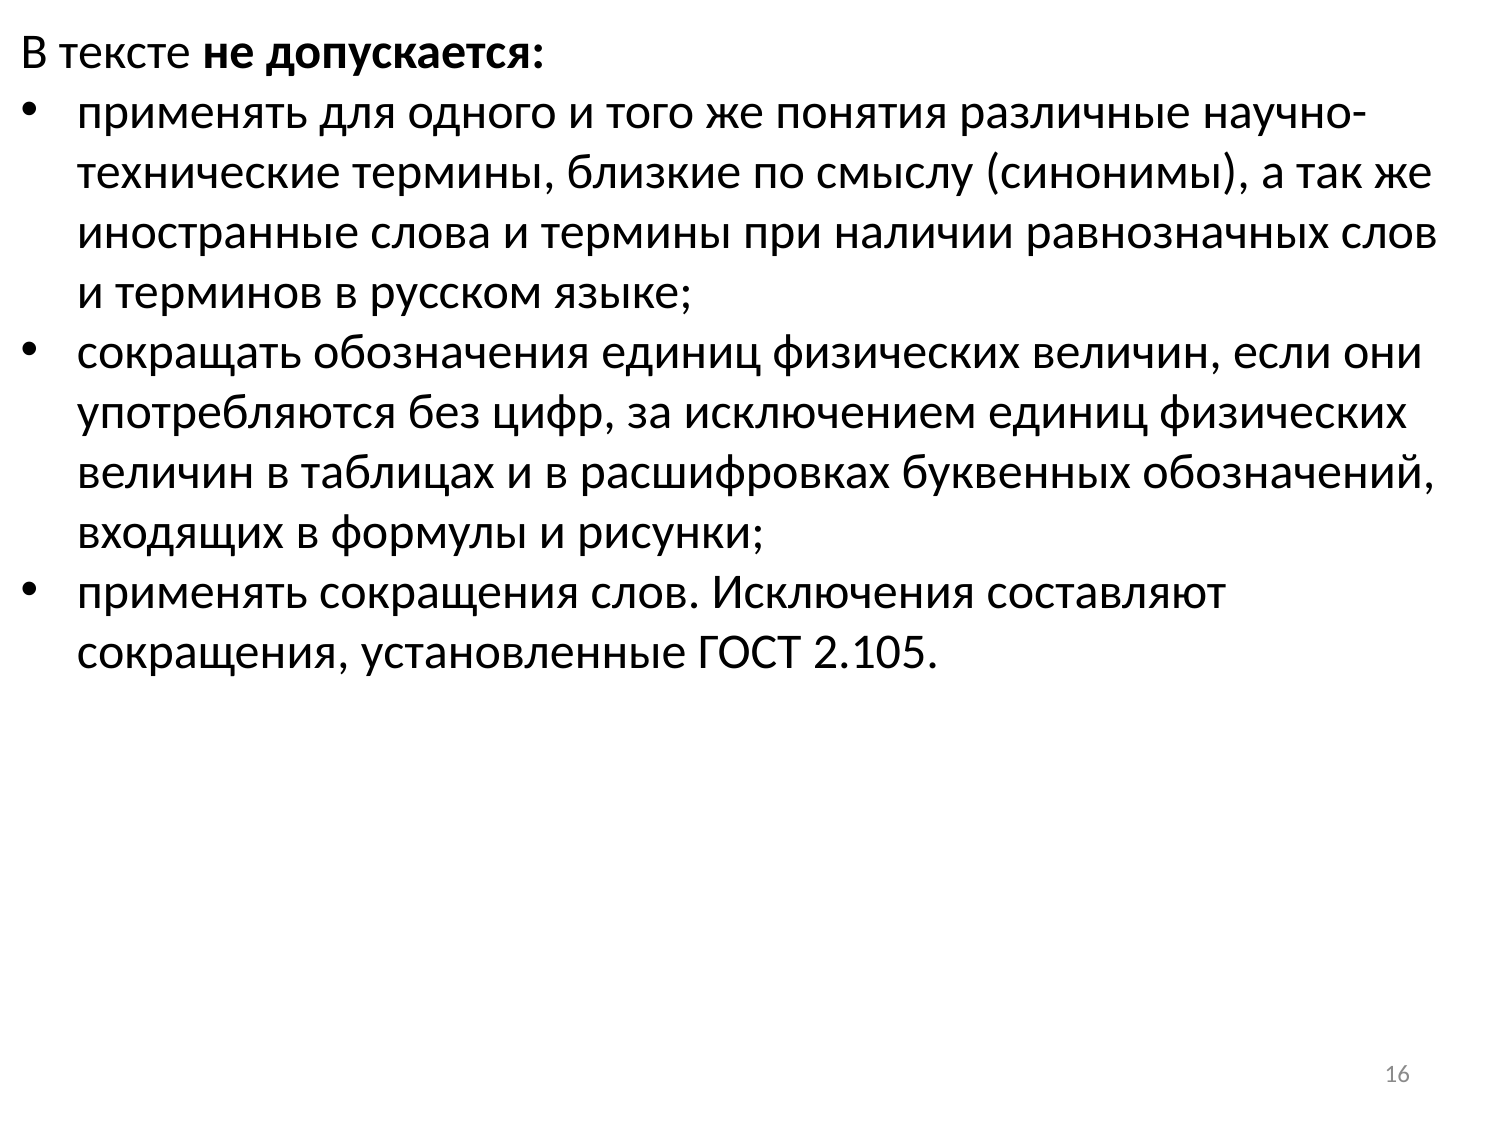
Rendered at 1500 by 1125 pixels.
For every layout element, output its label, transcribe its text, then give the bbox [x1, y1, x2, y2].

slide_number 16 [1074, 1042, 1425, 1103]
text_box В тексте не допускается: применять для одного и того же понятия различные научно-технические термины, близкие по смыслу (синонимы), а так же иностранные слова и термины при наличии равнозначных слов и терминов в русском языке; сокращать обозначения единиц физических величин, если они употребляются без цифр, за исключением единиц физических величин в таблицах и в расшифровках буквенных обозначений, входящих в формулы и рисунки; применять сокращения слов. Исключения составляют сокращения, установленные ГОСТ 2.105. [5, 10, 1471, 686]
